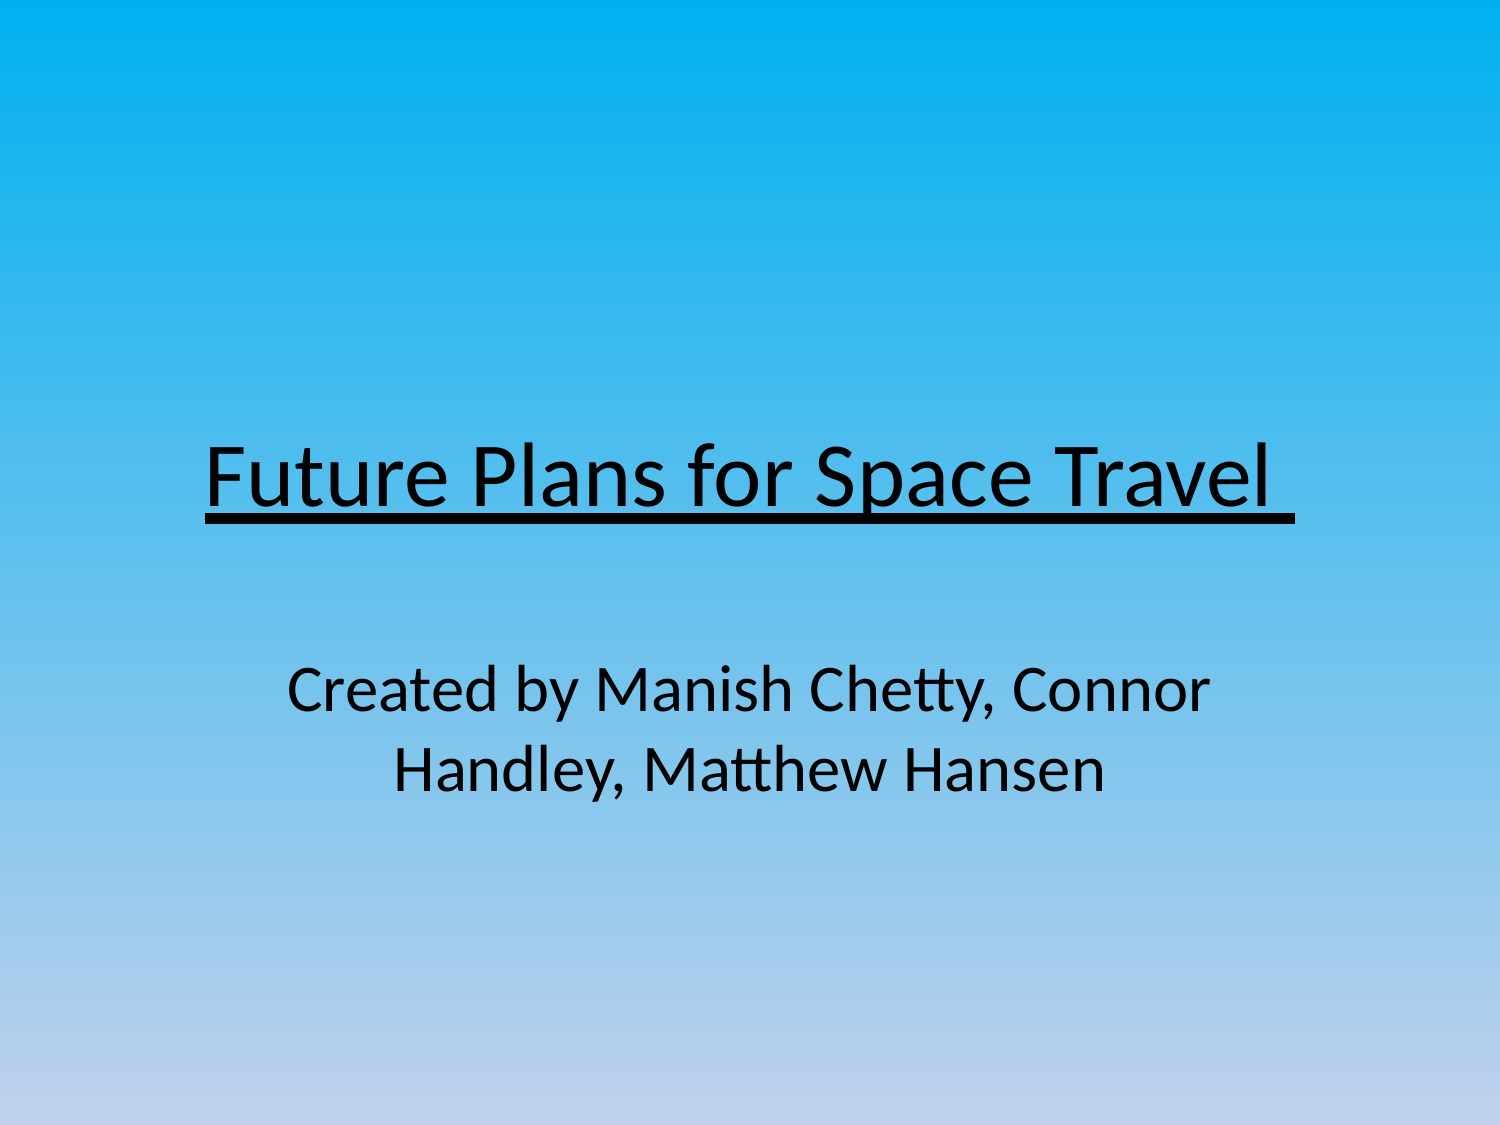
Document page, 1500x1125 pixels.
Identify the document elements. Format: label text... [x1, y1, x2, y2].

title Future Plans for Space Travel [112, 349, 1388, 591]
subtitle Created by Manish Chetty, Connor Handley, Matthew Hansen [225, 637, 1275, 925]
